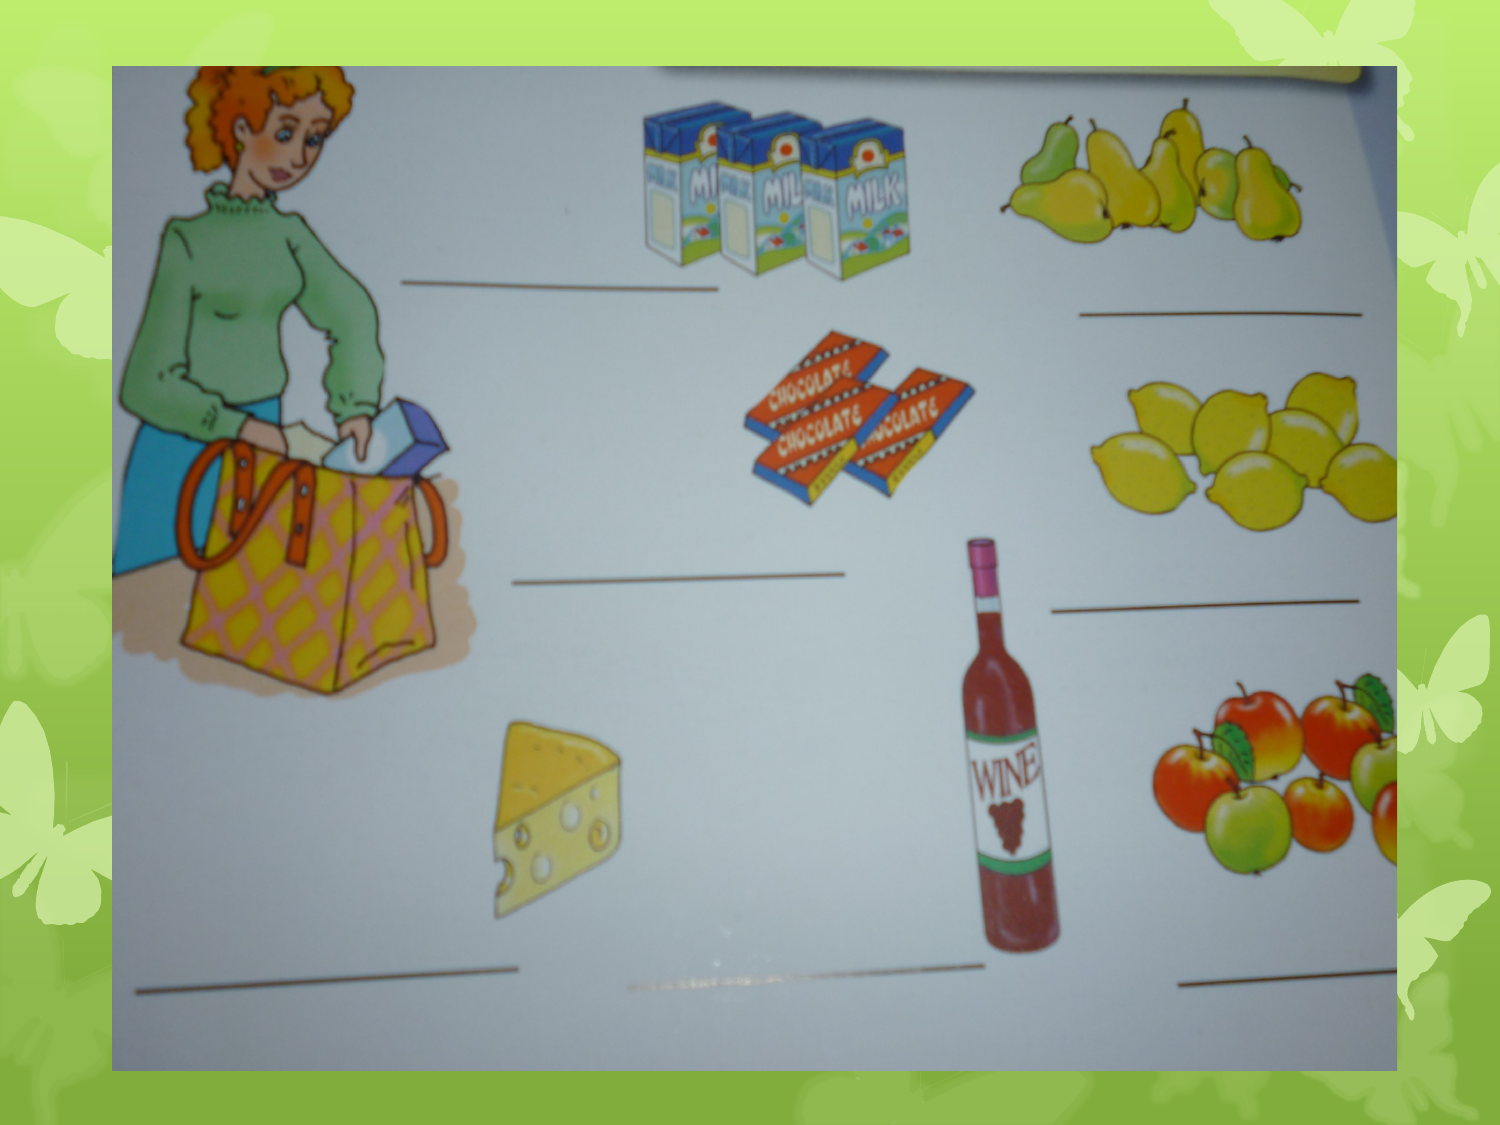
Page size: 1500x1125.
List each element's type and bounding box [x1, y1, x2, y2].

picture [111, 65, 1398, 1071]
